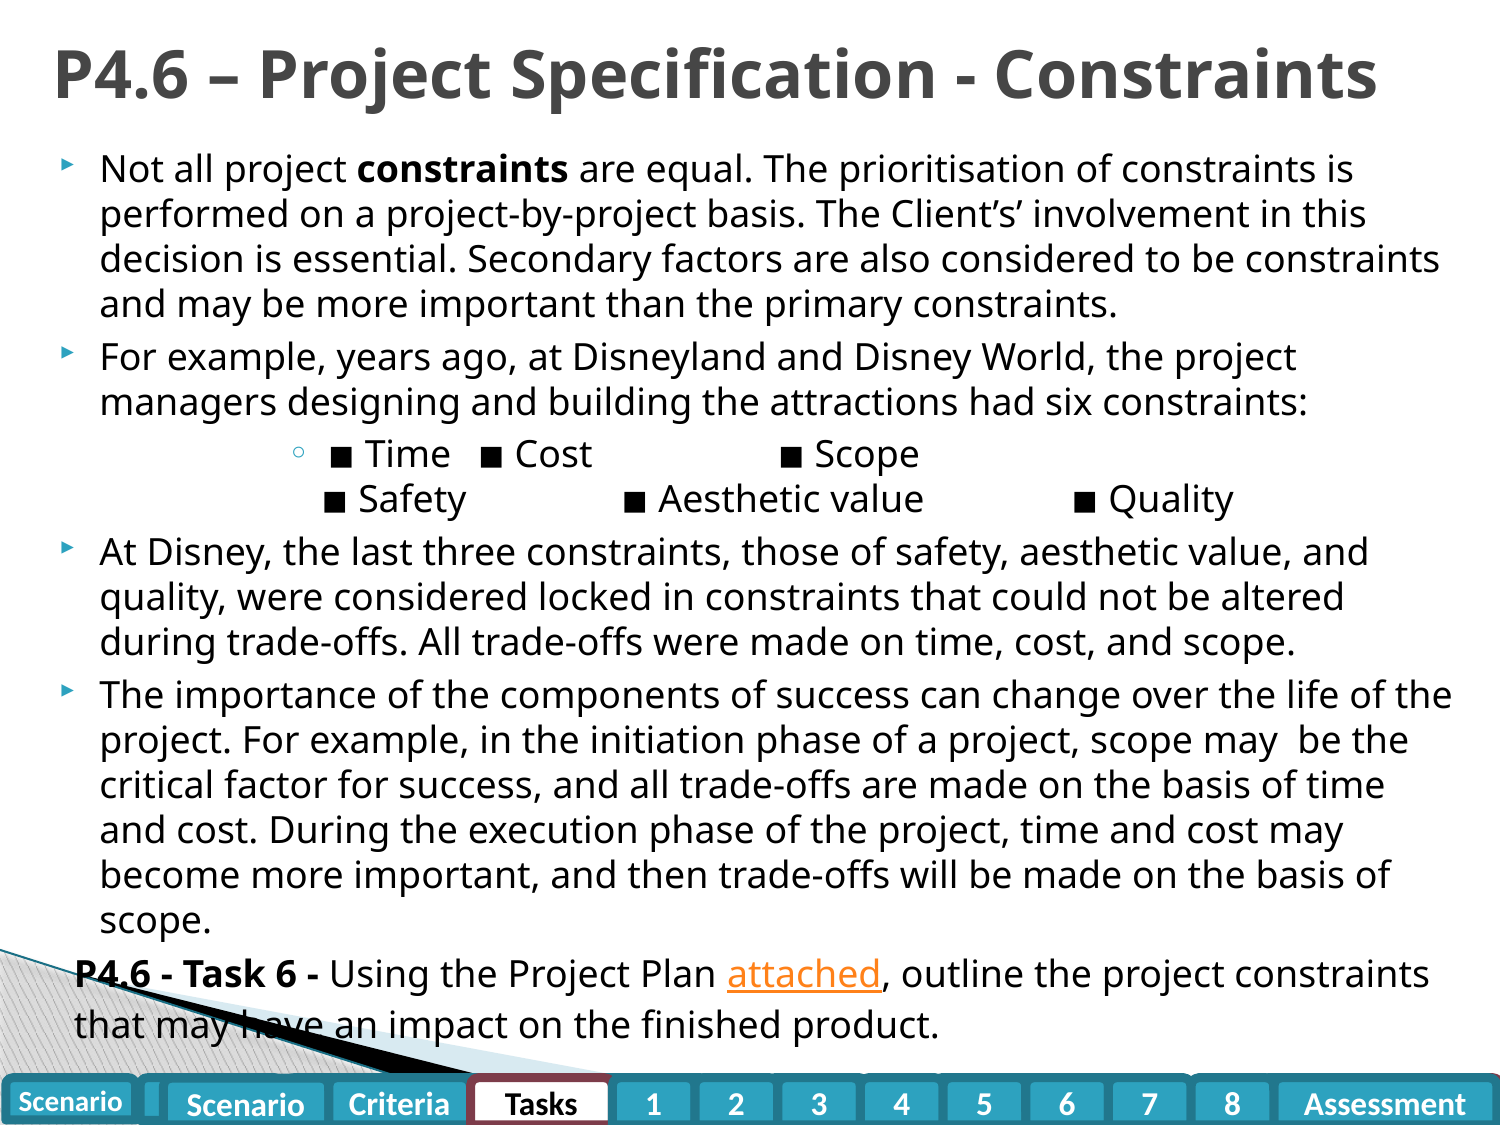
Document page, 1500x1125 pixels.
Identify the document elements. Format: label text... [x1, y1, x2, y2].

text_box 3 [773, 1073, 860, 1125]
text_box 5 [938, 1073, 1026, 1125]
text_box Scenario [158, 1073, 328, 1125]
text_box 1 [607, 1073, 695, 1125]
text_box 2 [690, 1073, 778, 1125]
text_box 7 [1103, 1073, 1191, 1125]
text_box Criteria [324, 1073, 470, 1125]
text_box 6 [1021, 1073, 1108, 1125]
text_box Tasks [466, 1073, 612, 1125]
list Not all project constraints are equal. The prioritisation of constraints is performed on a project-by-project basis. The Client’s’ involvement in this decision is essential. Secondary factors are also considered to be constraints and may be more important than the primary constraints. For example, years ago, at Disneyland and Disney World, the project managers designing and building the attractions had six constraints: ◾ Time ◾ Cost ◾ Scope ◾ Safety ◾ Aesthetic value ◾ Quality At Disney, the last three constraints, those of safety, aesthetic value, and quality, were considered locked in constraints that could not be altered during trade-offs. All trade-offs were made on time, cost, and scope. The importance of the components of success can change over the life of the project. For example, in the initiation phase of a project, scope may be the critical factor for success, and all trade-offs are made on the basis of time and cost. During the execution phase of the project, time and cost may become more important, and then trade-offs will be made on the basis of scope. P4.6 - Task 6 - Using the Project Plan attached, outline the project constraints that may have an impact on the finished product. [41, 137, 1471, 1035]
title P4.6 – Project Specification - Constraints [37, 19, 1471, 126]
text_box Assessment [1274, 1073, 1500, 1125]
text_box 8 [1186, 1073, 1279, 1125]
text_box 4 [855, 1073, 943, 1125]
